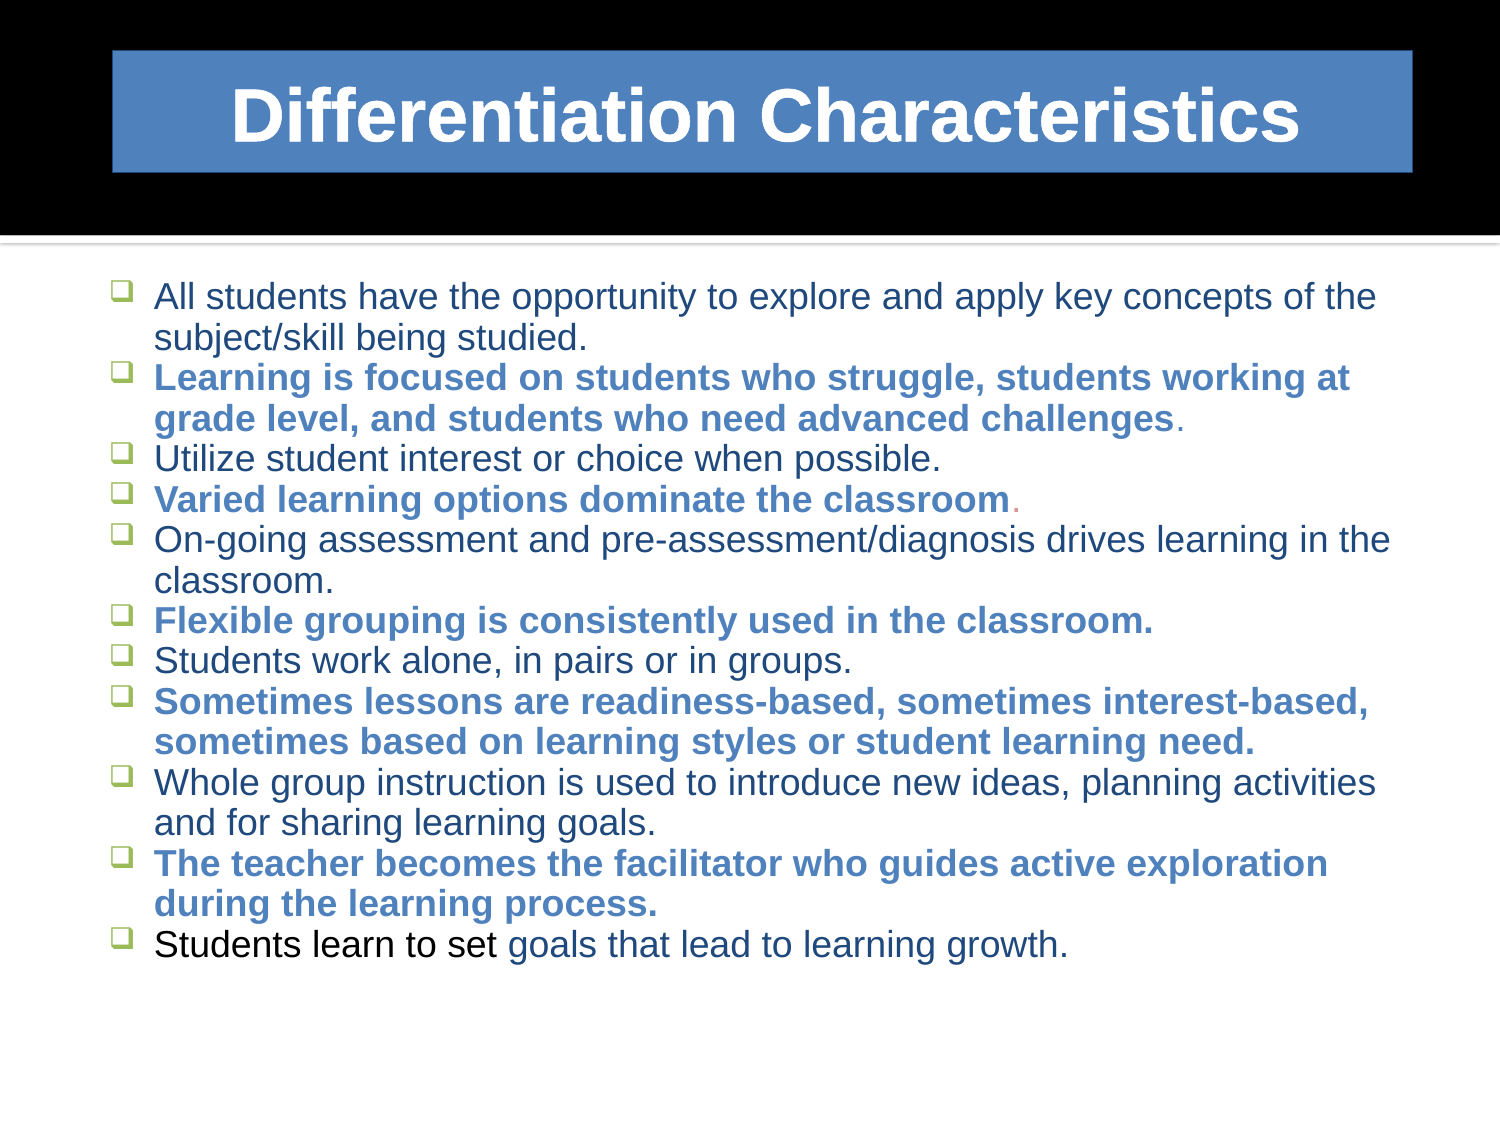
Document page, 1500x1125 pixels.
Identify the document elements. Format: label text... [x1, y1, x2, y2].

title Differentiation Characteristics [112, 50, 1413, 173]
list All students have the opportunity to explore and apply key concepts of the subject/skill being studied. Learning is focused on students who struggle, students working at grade level, and students who need advanced challenges. Utilize student interest or choice when possible. Varied learning options dominate the classroom. On-going assessment and pre-assessment/diagnosis drives learning in the classroom. Flexible grouping is consistently used in the classroom. Students work alone, in pairs or in groups. Sometimes lessons are readiness-based, sometimes interest-based, sometimes based on learning styles or student learning need. Whole group instruction is used to introduce new ideas, planning activities and for sharing learning goals. The teacher becomes the facilitator who guides active exploration during the learning process. Students learn to set goals that lead to learning growth. [99, 262, 1413, 1050]
